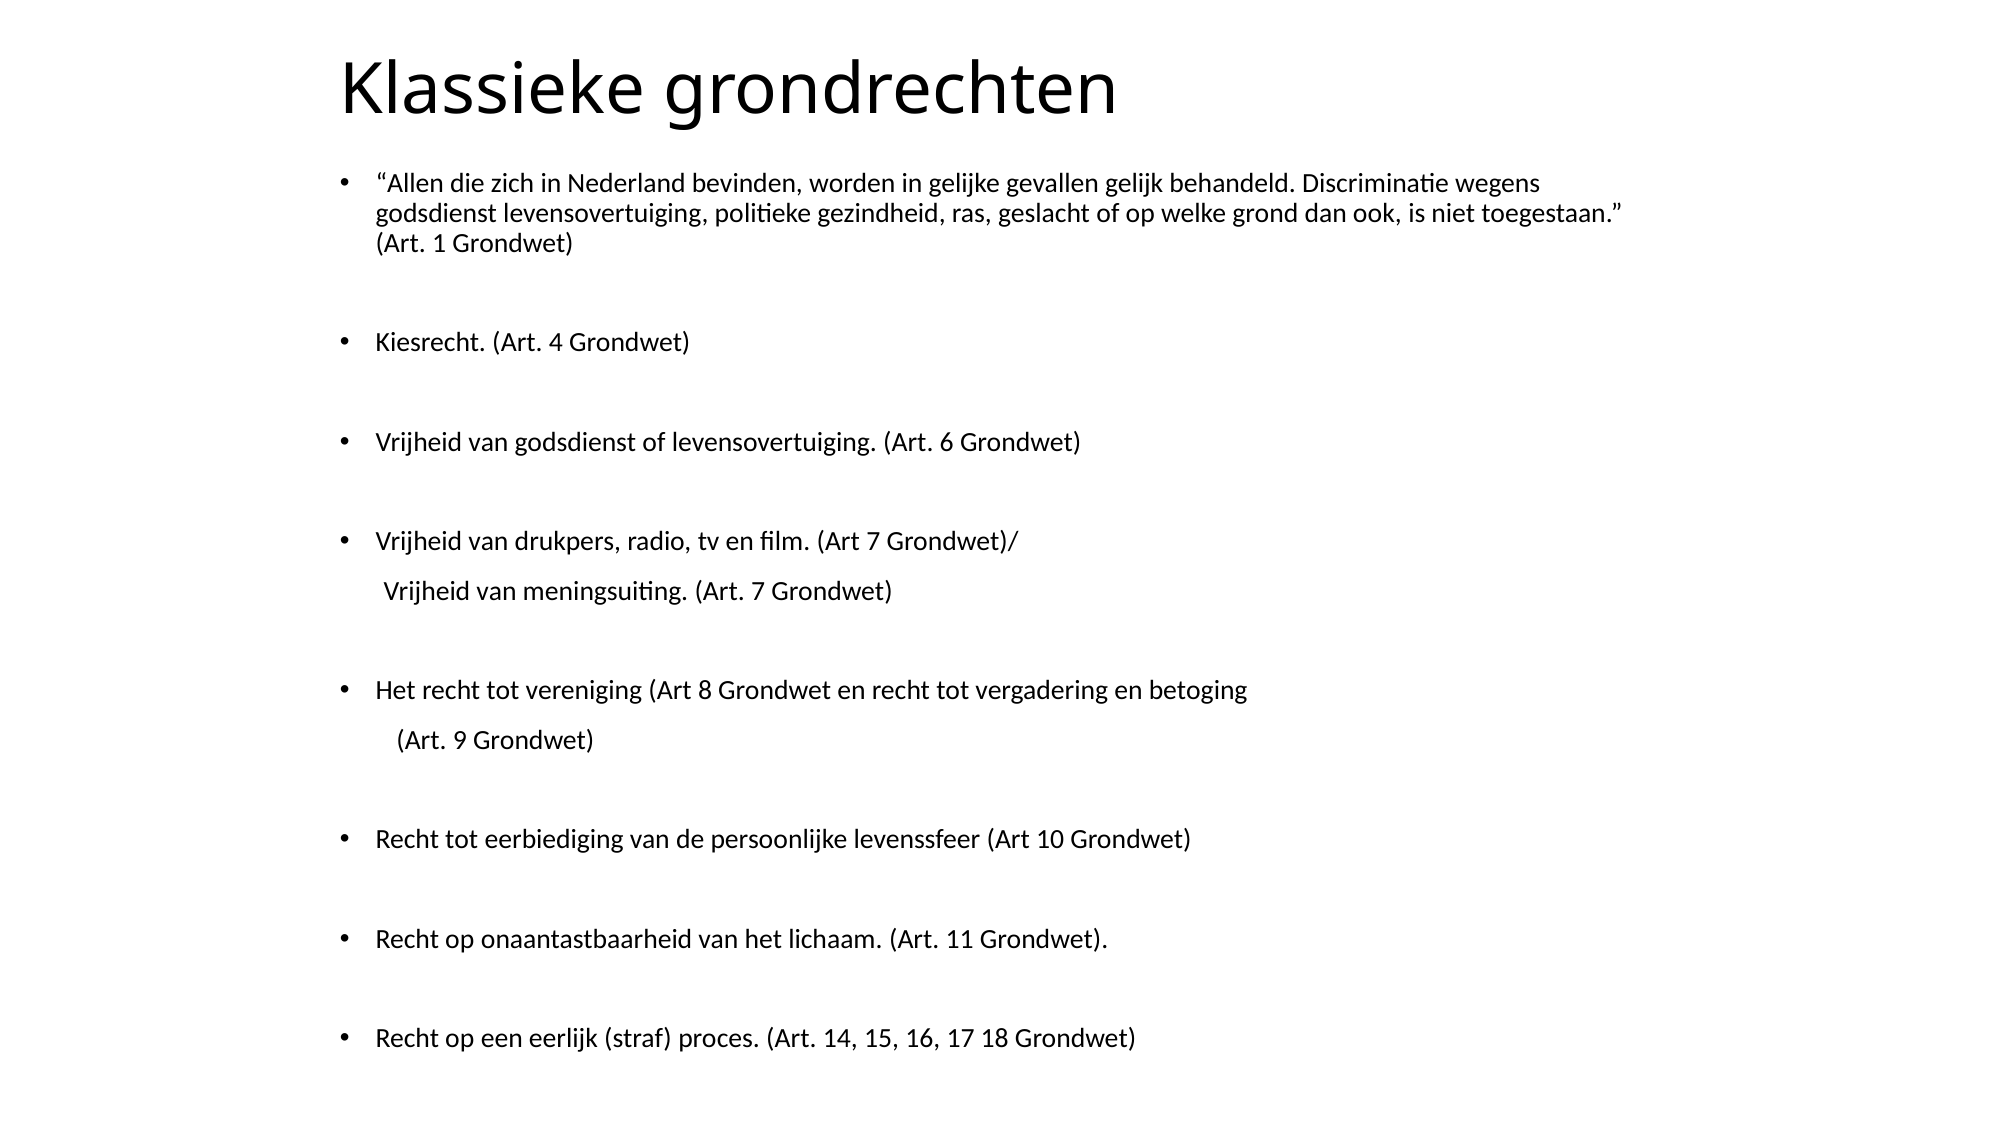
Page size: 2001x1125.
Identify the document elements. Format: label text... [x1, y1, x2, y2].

list “Allen die zich in Nederland bevinden, worden in gelijke gevallen gelijk behandeld. Discriminatie wegens godsdienst levensovertuiging, politieke gezindheid, ras, geslacht of op welke grond dan ook, is niet toegestaan.” (Art. 1 Grondwet) Kiesrecht. (Art. 4 Grondwet) Vrijheid van godsdienst of levensovertuiging. (Art. 6 Grondwet) Vrijheid van drukpers, radio, tv en film. (Art 7 Grondwet)/ Vrijheid van meningsuiting. (Art. 7 Grondwet) Het recht tot vereniging (Art 8 Grondwet en recht tot vergadering en betoging (Art. 9 Grondwet) Recht tot eerbiediging van de persoonlijke levenssfeer (Art 10 Grondwet) Recht op onaantastbaarheid van het lichaam. (Art. 11 Grondwet). Recht op een eerlijk (straf) proces. (Art. 14, 15, 16, 17 18 Grondwet) [324, 160, 1675, 1071]
title Klassieke grondrechten [324, 45, 1675, 138]
